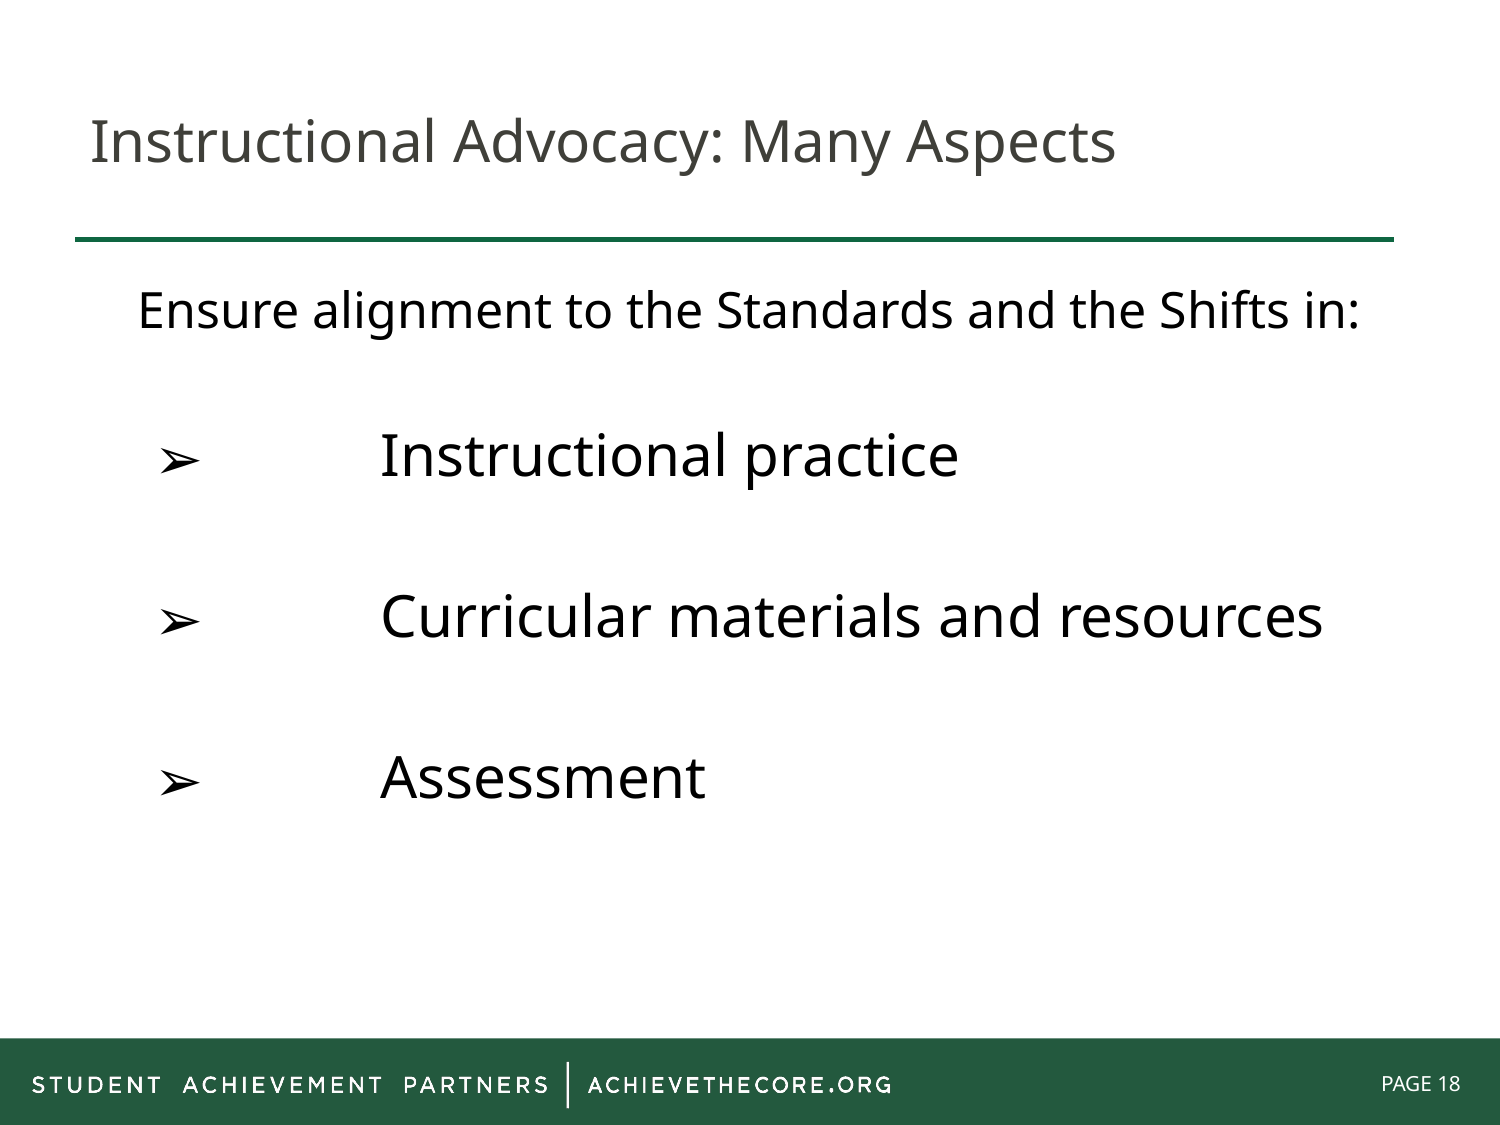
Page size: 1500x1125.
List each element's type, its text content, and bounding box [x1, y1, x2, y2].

picture [12, 1055, 911, 1112]
title Instructional Advocacy: Many Aspects [75, 45, 1425, 233]
list Ensure alignment to the Standards and the Shifts in: Instructional practice Curricular materials and resources Assessment [75, 262, 1425, 1005]
